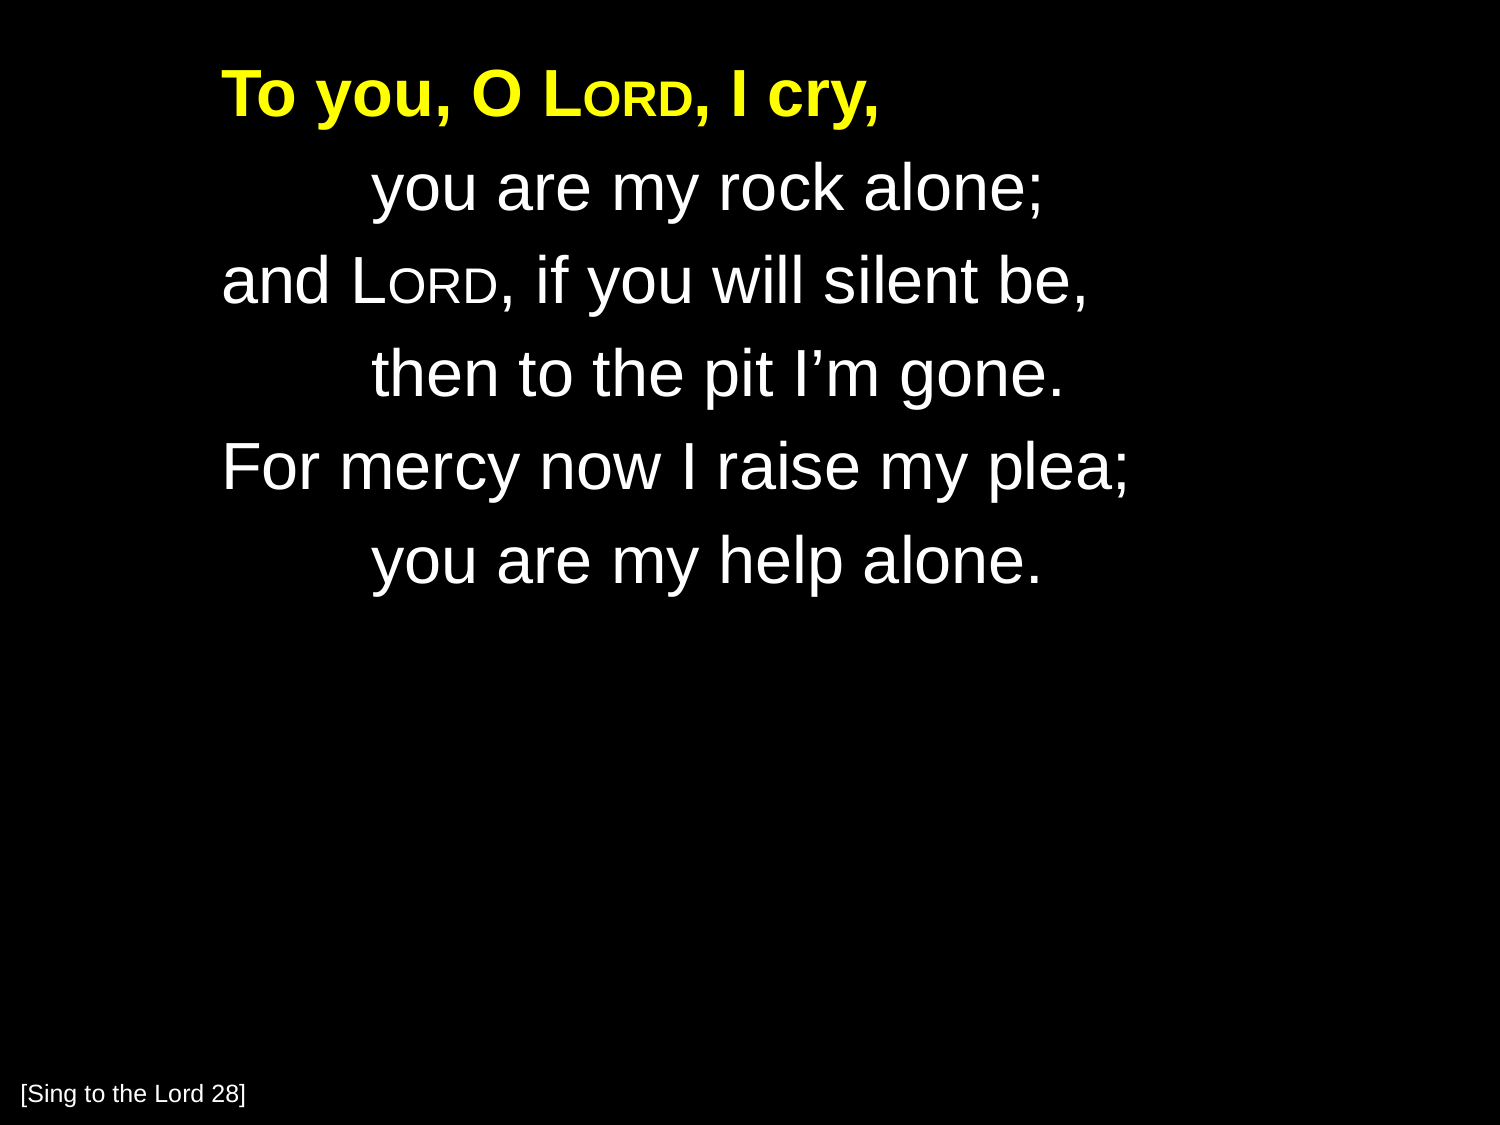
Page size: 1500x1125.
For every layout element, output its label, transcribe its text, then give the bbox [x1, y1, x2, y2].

list To you, O Lord, I cry, you are my rock alone; and Lord, if you will silent be, then to the pit I’m gone. For mercy now I raise my plea; you are my help alone. [0, 42, 1500, 1047]
text_box [Sing to the Lord 28] [5, 1070, 526, 1115]
